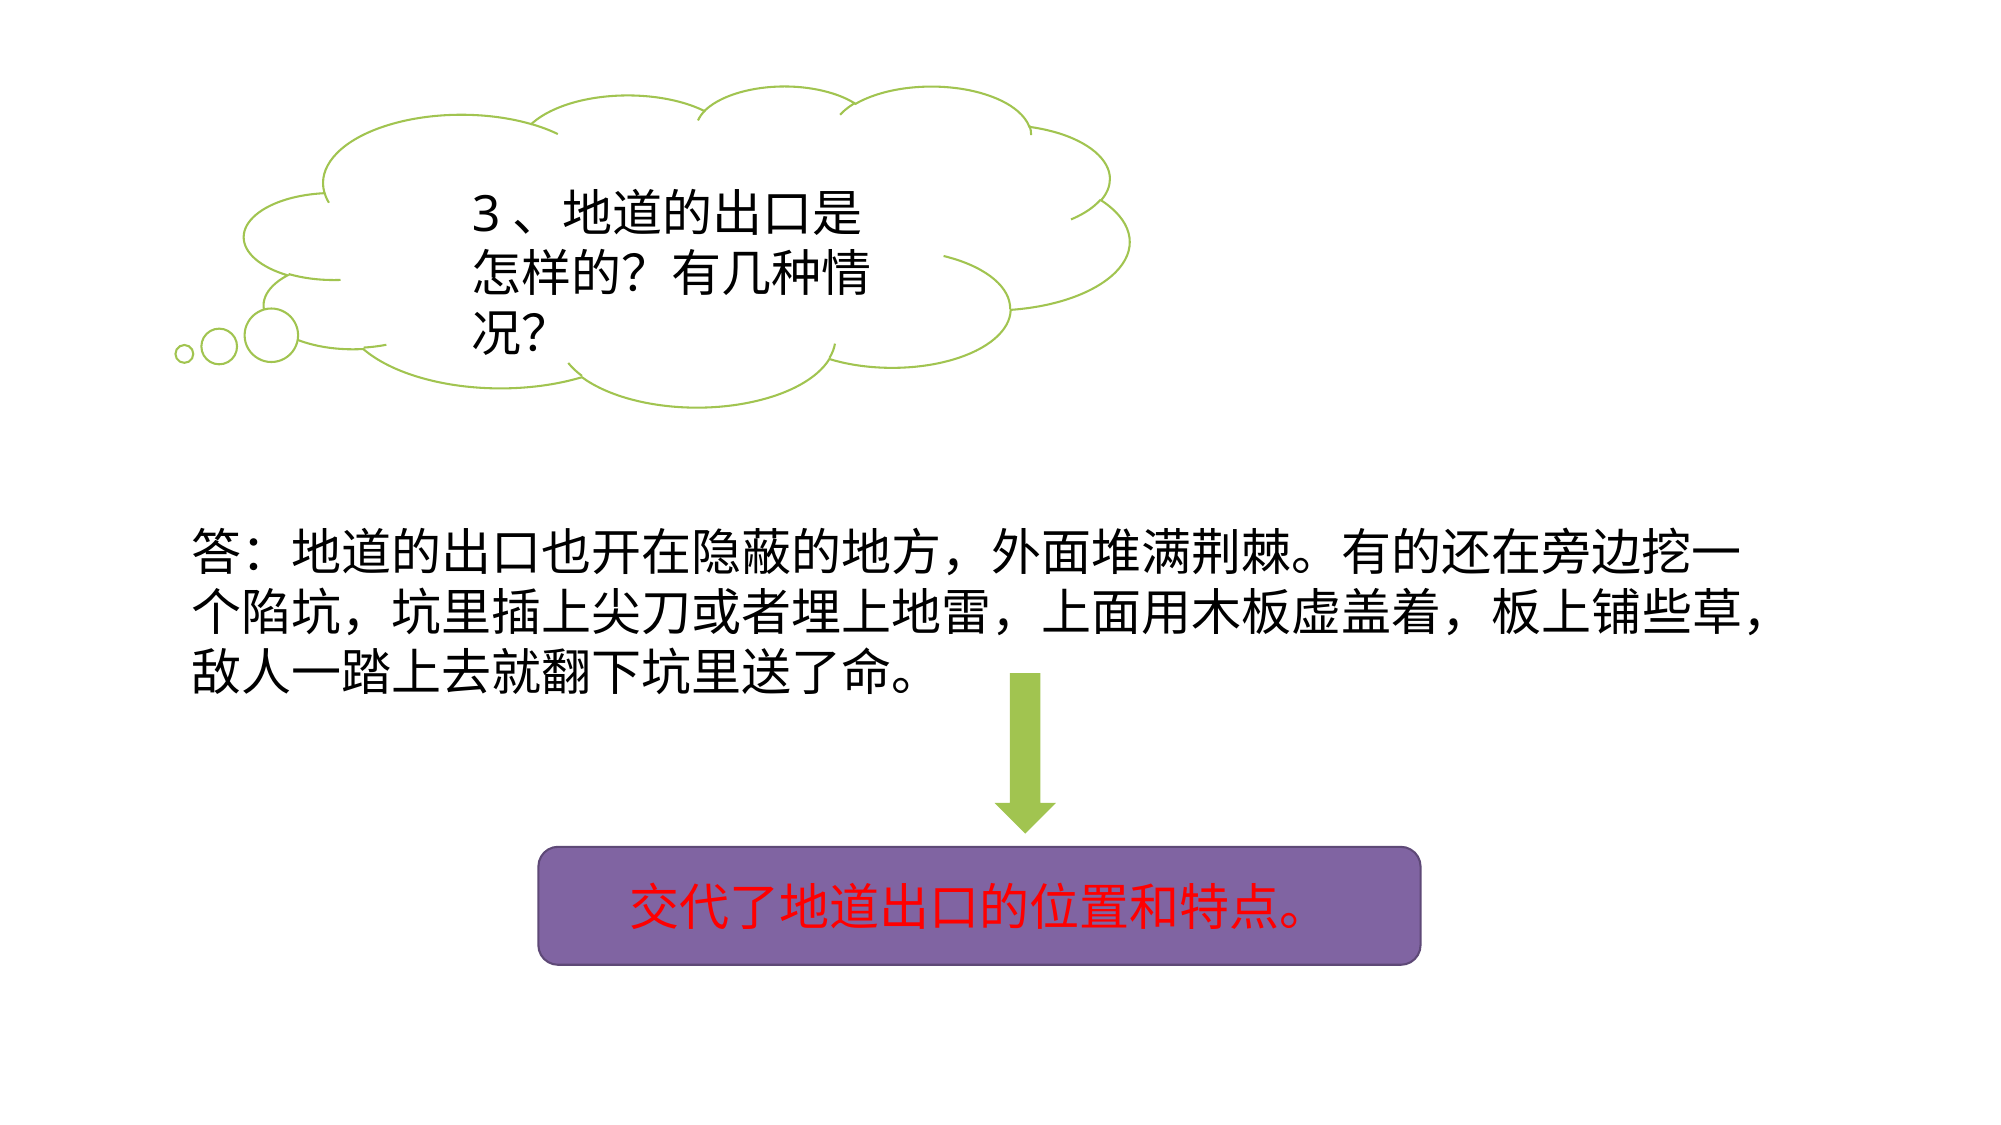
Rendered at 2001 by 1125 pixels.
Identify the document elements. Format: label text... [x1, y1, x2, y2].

text_box 答：地道的出口也开在隐蔽的地方，外面堆满荆棘。有的还在旁边挖一个陷坑，坑里插上尖刀或者埋上地雷，上面用木板虚盖着，板上铺些草，敌人一踏上去就翻下坑里送了命。 [176, 513, 1762, 769]
text_box [174, 343, 195, 364]
text_box [242, 85, 1131, 387]
text_box 3、地道的出口是怎样的？有几种情况？ [457, 174, 895, 414]
text_box [200, 327, 239, 366]
text_box 交代了地道出口的位置和特点。 [537, 845, 1422, 966]
text_box [992, 672, 1059, 836]
